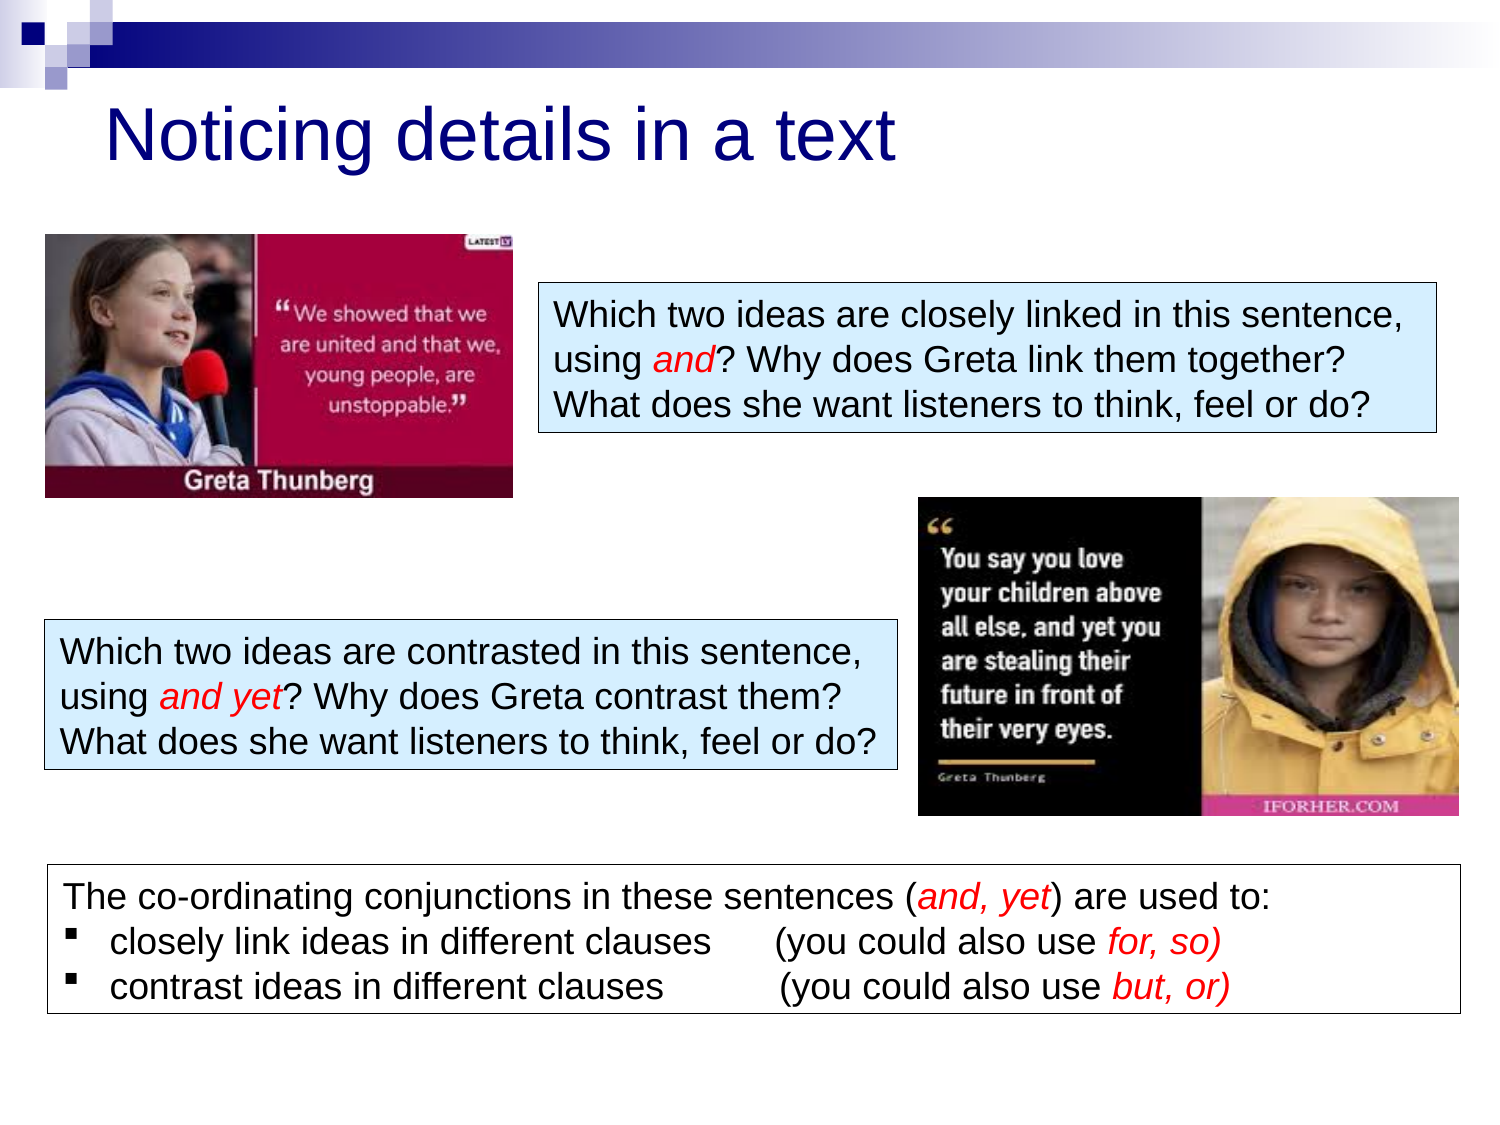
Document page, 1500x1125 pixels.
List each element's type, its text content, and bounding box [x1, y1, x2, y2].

text_box Which two ideas are contrasted in this sentence, using and yet? Why does Greta contrast them? What does she want listeners to think, feel or do? [44, 619, 898, 770]
picture [918, 497, 1459, 817]
text_box The co-ordinating conjunctions in these sentences (and, yet) are used to: closely link ideas in different clauses (you could also use for, so) contrast ideas in different clauses (you could also use but, or) [47, 864, 1461, 1014]
picture [45, 234, 513, 498]
text_box Which two ideas are closely linked in this sentence, using and? Why does Greta link them together? What does she want listeners to think, feel or do? [538, 282, 1437, 433]
text_box Noticing details in a text [89, 78, 912, 183]
